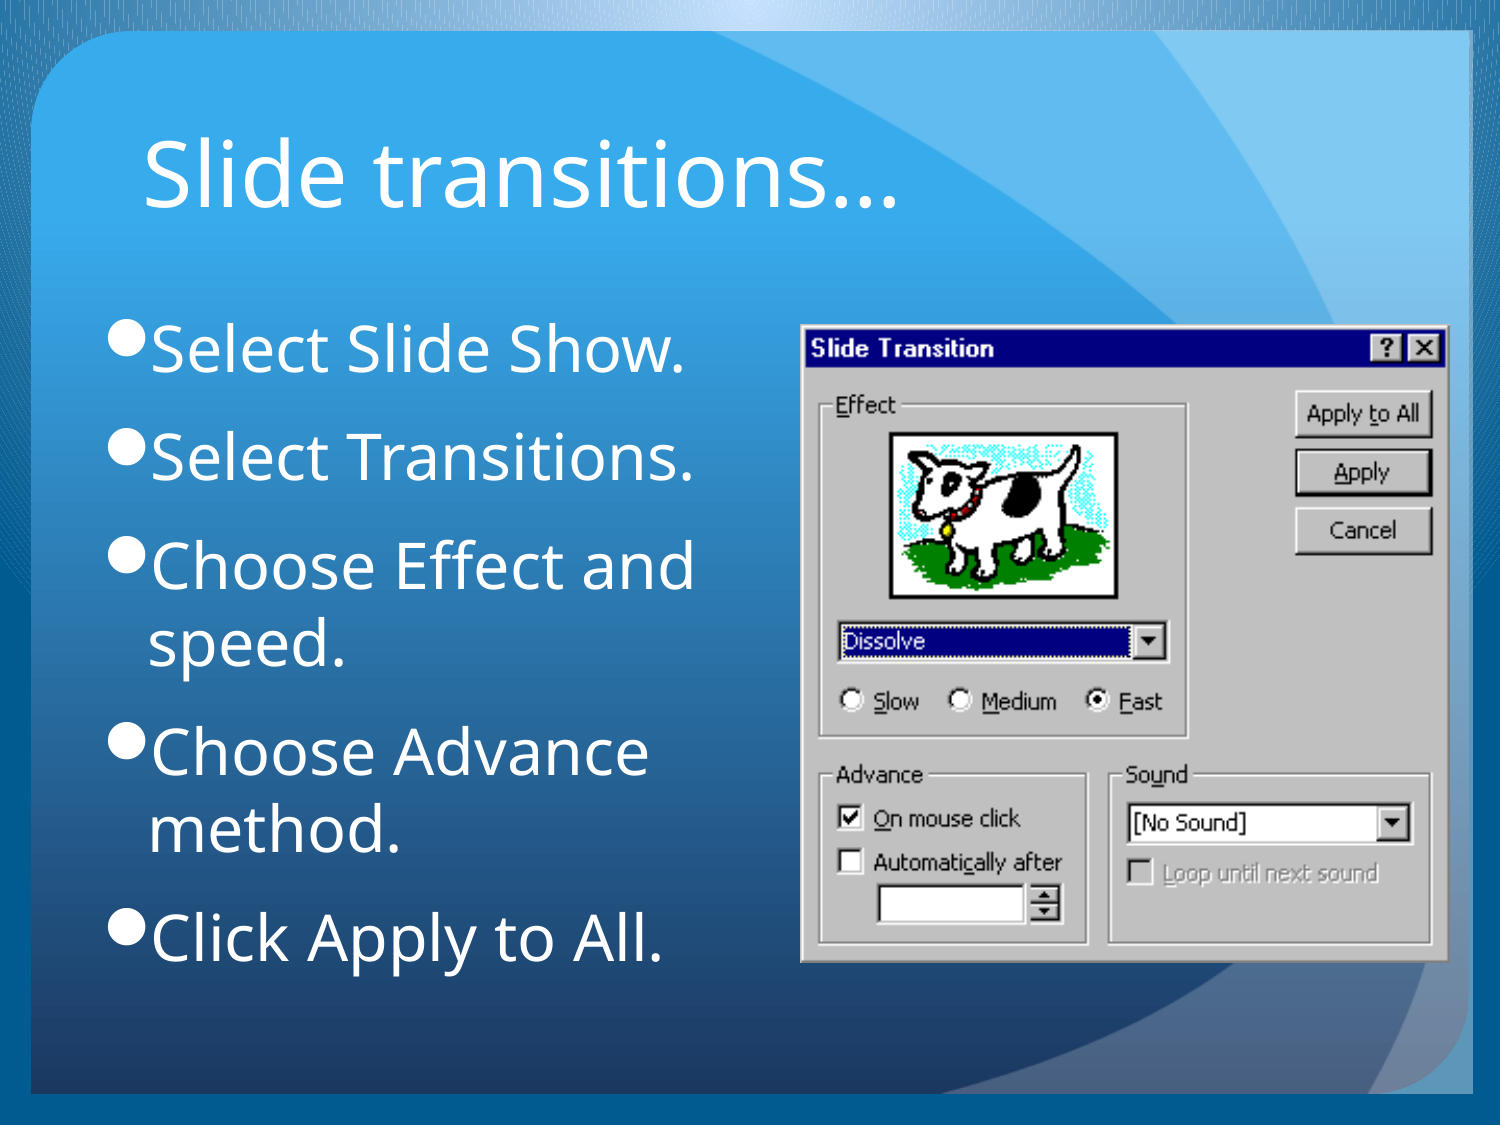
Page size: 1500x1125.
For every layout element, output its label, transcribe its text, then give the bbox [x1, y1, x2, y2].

list Select Slide Show. Select Transitions. Choose Effect and speed. Choose Advance method. Click Apply to All. [87, 299, 760, 991]
title Slide transitions… [127, 62, 1372, 234]
picture [24, 30, 1473, 1094]
